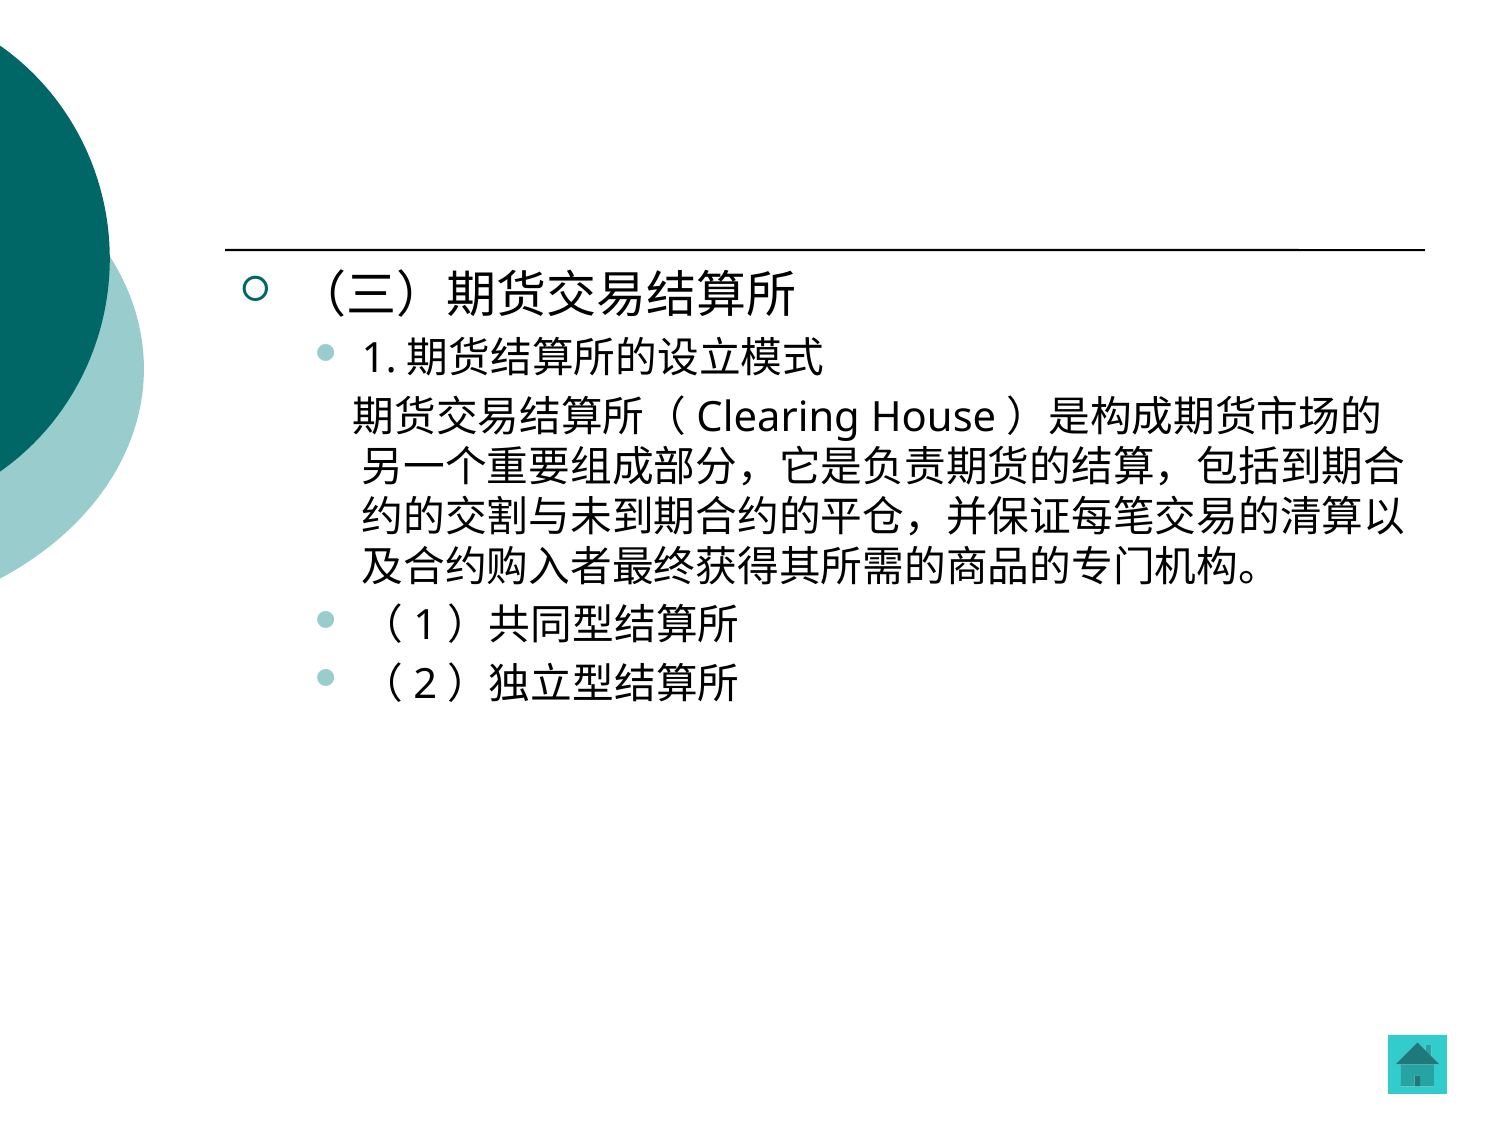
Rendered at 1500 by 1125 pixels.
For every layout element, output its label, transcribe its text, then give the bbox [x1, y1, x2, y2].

text_box [1388, 1034, 1447, 1094]
list （三）期货交易结算所 1.期货结算所的设立模式 期货交易结算所（Clearing House）是构成期货市场的另一个重要组成部分，它是负责期货的结算，包括到期合约的交割与未到期合约的平仓，并保证每笔交易的清算以及合约购入者最终获得其所需的商品的专门机构。 （1）共同型结算所 （2）独立型结算所 [224, 255, 1425, 931]
